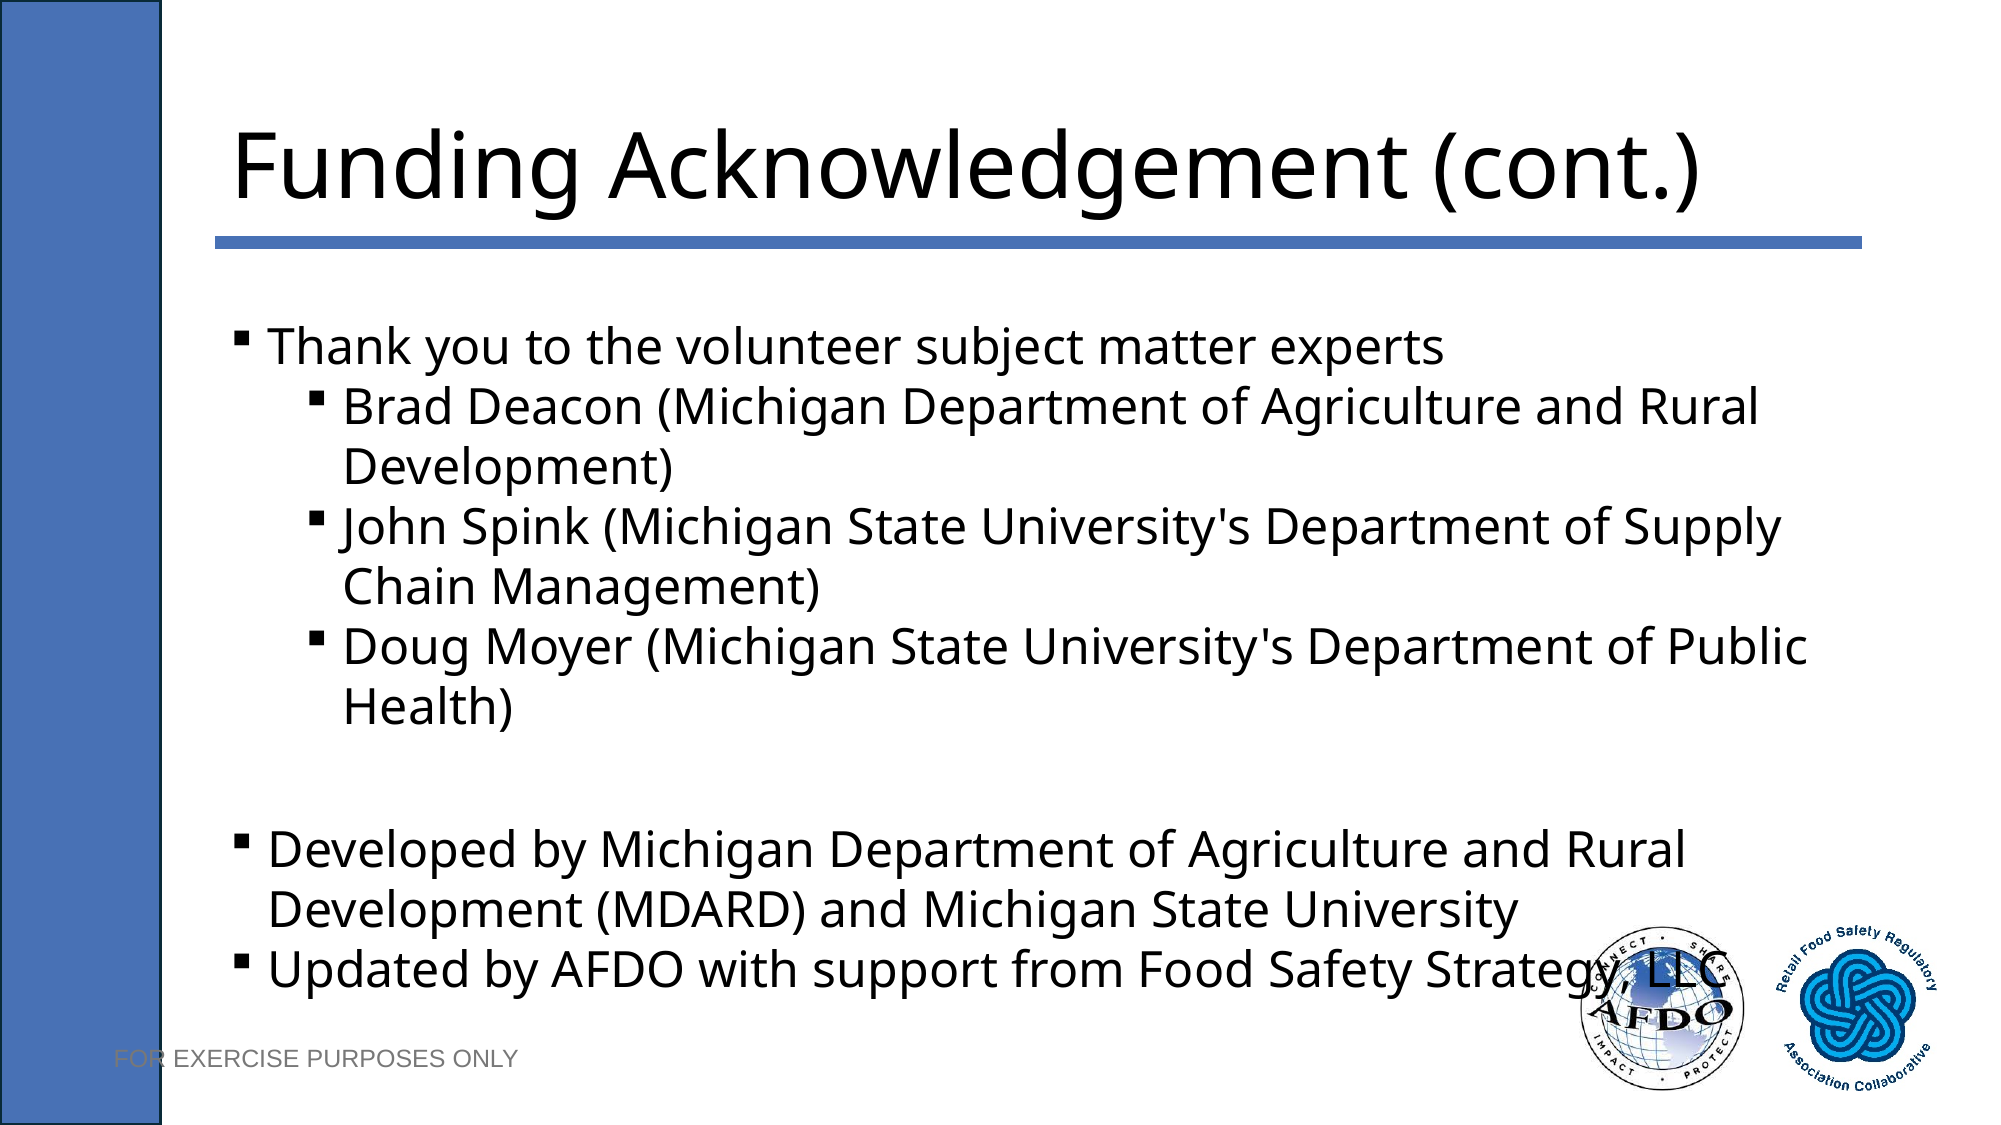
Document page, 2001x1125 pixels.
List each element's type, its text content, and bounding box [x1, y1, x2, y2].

title Funding Acknowledgement (cont.) [215, 110, 1863, 227]
footer FOR EXERCISE PURPOSES ONLY [0, 1042, 634, 1103]
picture [1579, 925, 1745, 1091]
list Thank you to the volunteer subject matter experts Brad Deacon (Michigan Department of Agriculture and Rural Development) John Spink (Michigan State University's Department of Supply Chain Management) Doug Moyer (Michigan State University's Department of Public Health) Developed by Michigan Department of Agriculture and Rural Development (MDARD) and Michigan State University Updated by AFDO with support from Food Safety Strategy, LLC [215, 306, 1863, 677]
picture [1776, 925, 1937, 1091]
